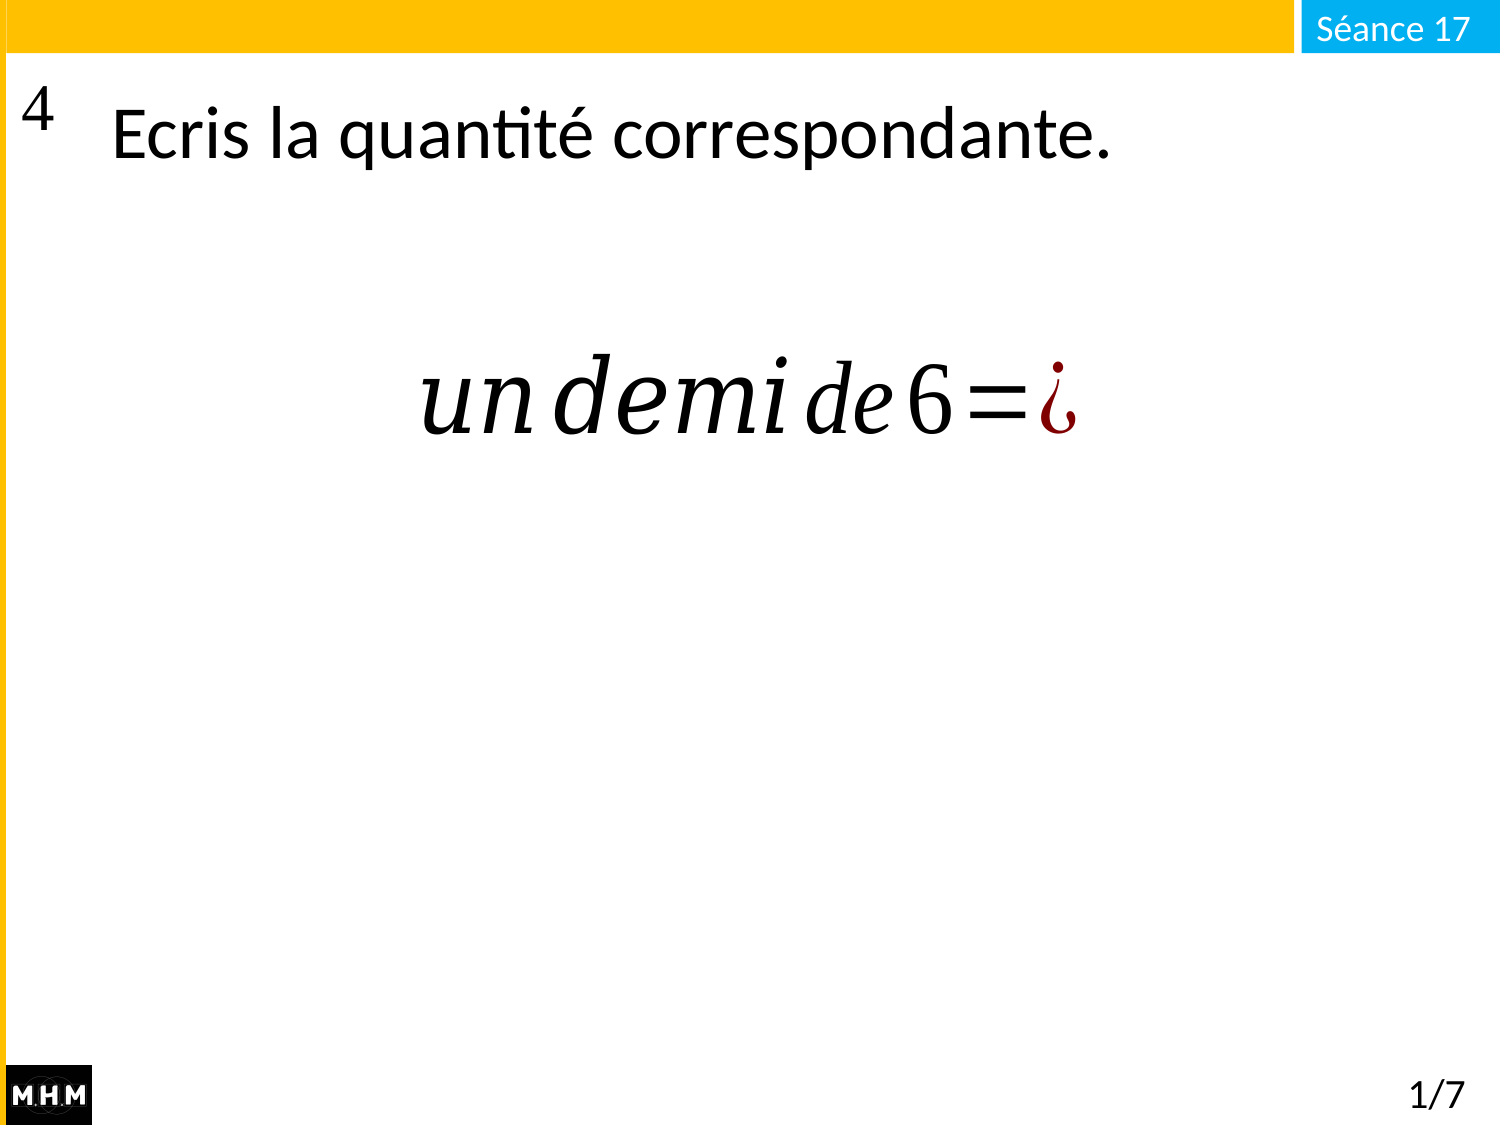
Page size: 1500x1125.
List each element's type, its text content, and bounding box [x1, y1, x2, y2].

picture [6, 1065, 92, 1125]
list 1/7 [1373, 1064, 1500, 1125]
title Ecris la quantité correspondante. [96, 60, 1391, 208]
